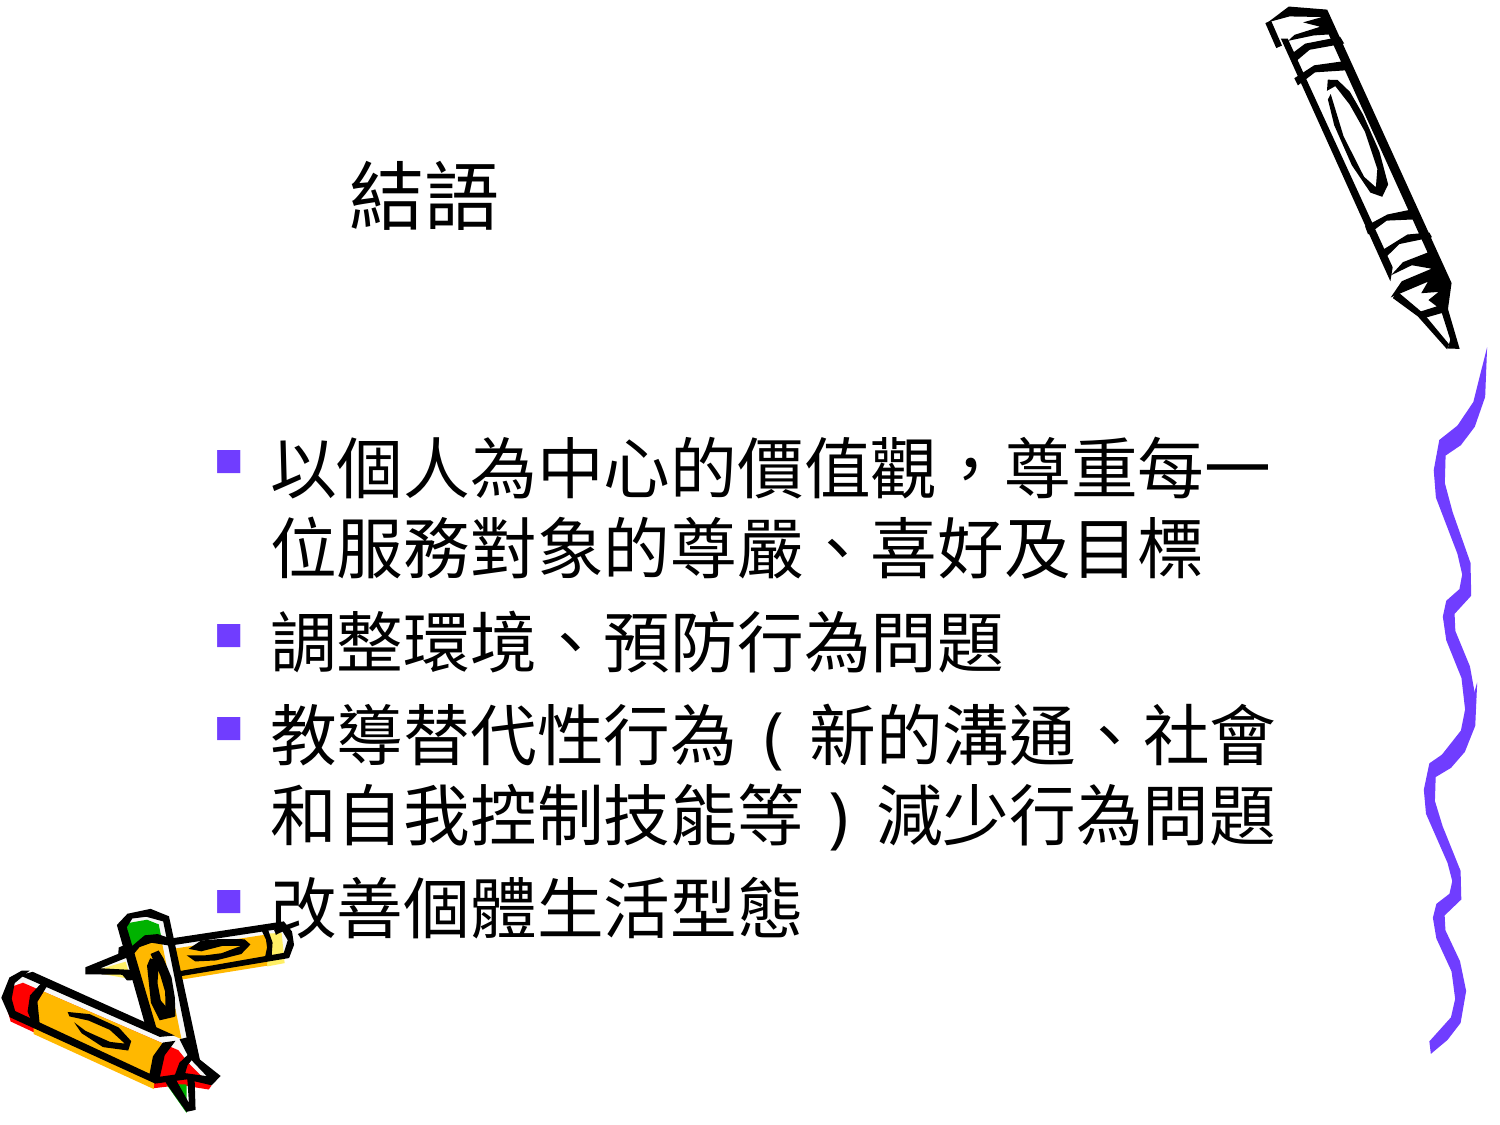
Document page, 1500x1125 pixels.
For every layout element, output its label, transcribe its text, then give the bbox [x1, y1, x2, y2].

text_box 以個人為中心的價值觀，尊重每一位服務對象的尊嚴、喜好及目標 調整環境、預防行為問題 教導替代性行為(新的溝通、社會和自我控制技能等)減少行為問題 改善個體生活型態 [199, 316, 1336, 992]
text_box 結語 [70, 105, 780, 248]
